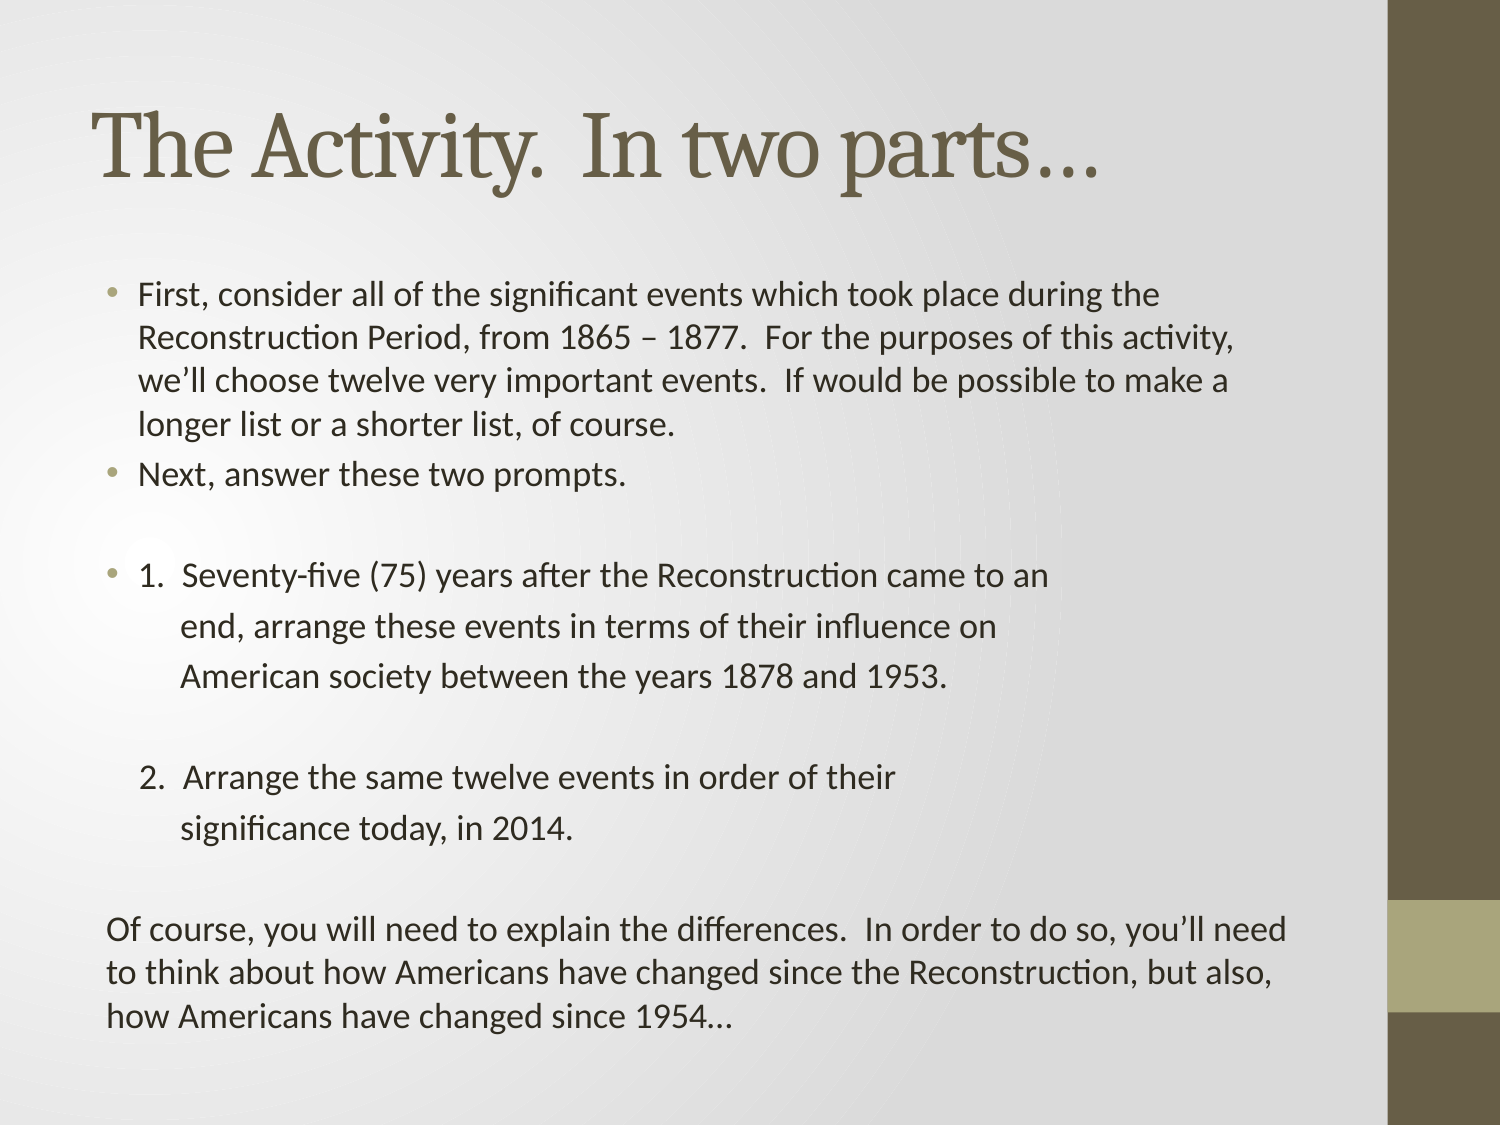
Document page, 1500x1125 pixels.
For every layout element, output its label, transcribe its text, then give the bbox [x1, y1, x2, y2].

list First, consider all of the significant events which took place during the Reconstruction Period, from 1865 – 1877. For the purposes of this activity, we’ll choose twelve very important events. If would be possible to make a longer list or a shorter list, of course. Next, answer these two prompts. 1. Seventy-five (75) years after the Reconstruction came to an end, arrange these events in terms of their influence on American society between the years 1878 and 1953. 2. Arrange the same twelve events in order of their significance today, in 2014. Of course, you will need to explain the differences. In order to do so, you’ll need to think about how Americans have changed since the Reconstruction, but also, how Americans have changed since 1954… [75, 262, 1325, 1050]
title The Activity. In two parts… [75, 45, 1325, 233]
